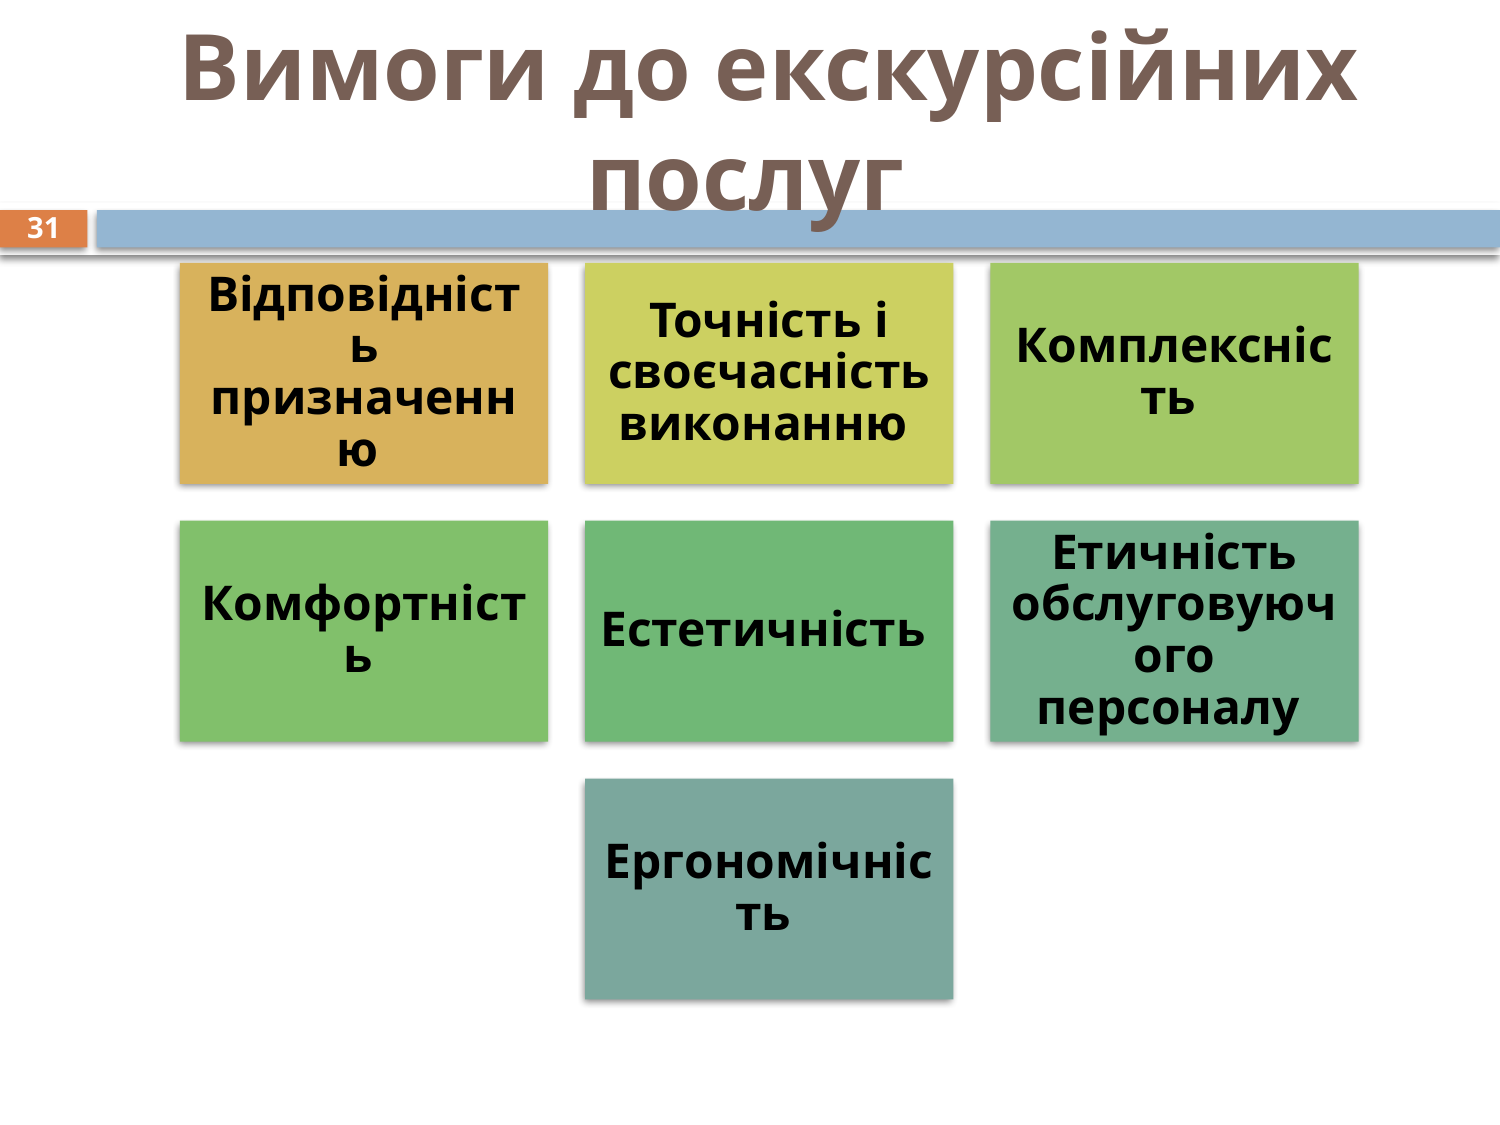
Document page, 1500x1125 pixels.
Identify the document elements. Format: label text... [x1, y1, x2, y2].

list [100, 262, 1439, 1001]
title Вимоги до екскурсійних послуг [100, 37, 1438, 200]
slide_number 31 [0, 208, 88, 249]
